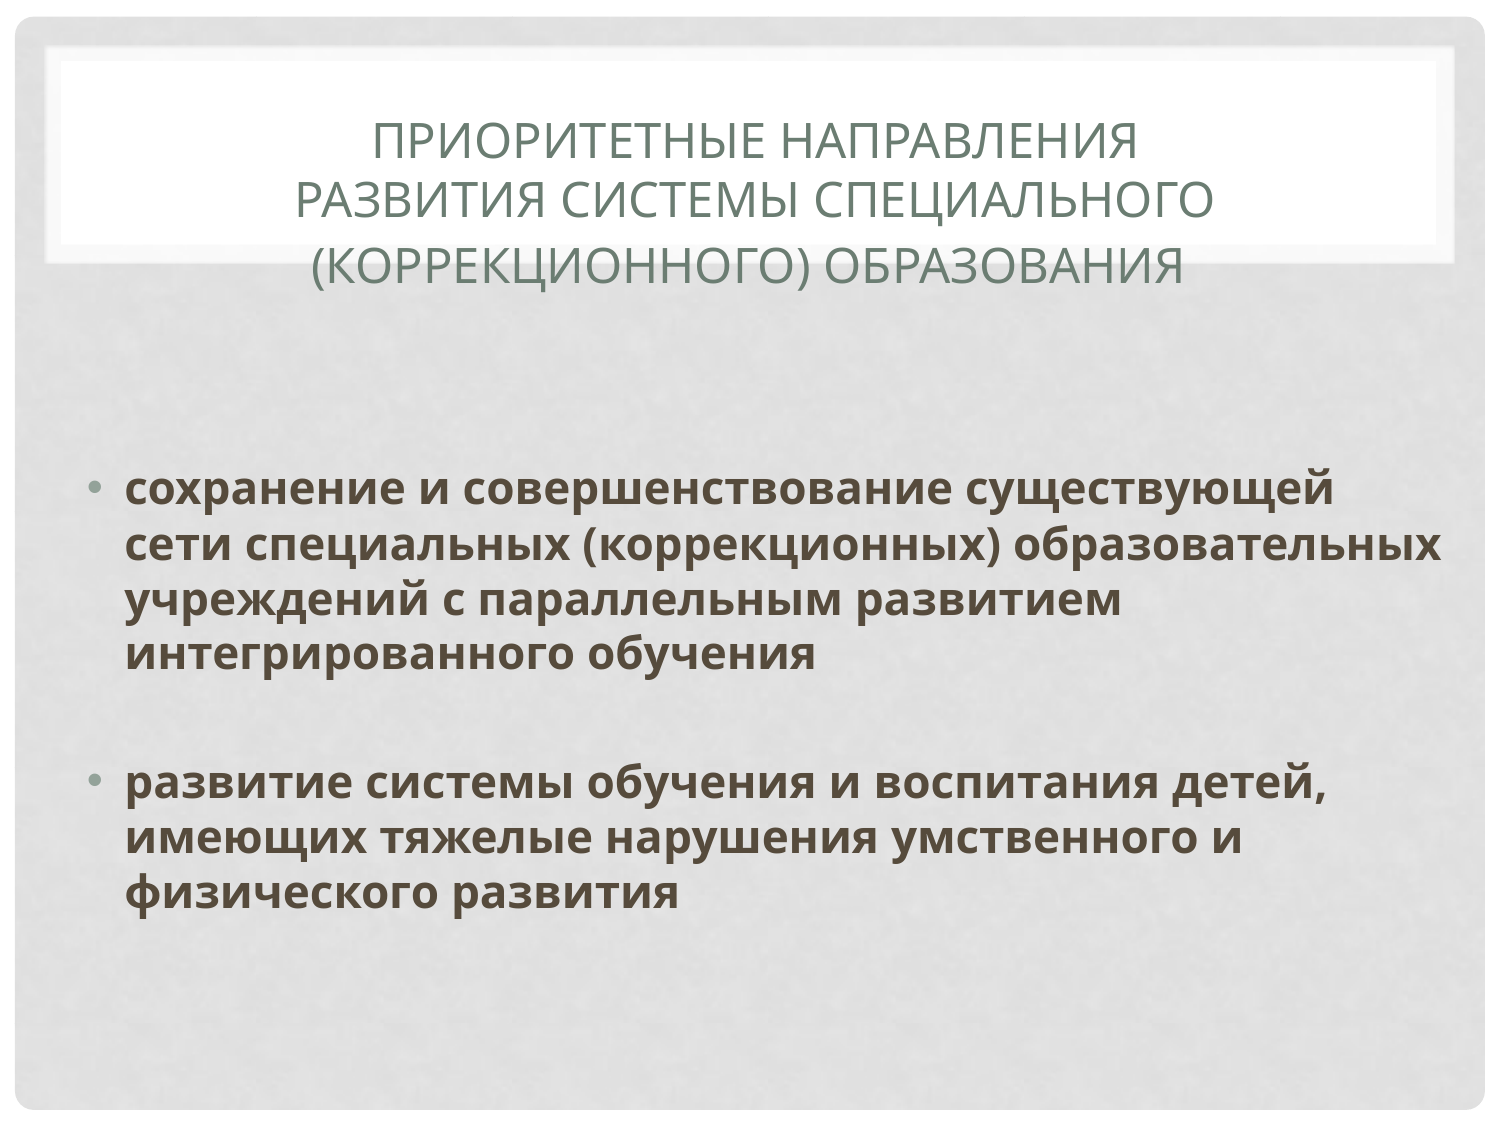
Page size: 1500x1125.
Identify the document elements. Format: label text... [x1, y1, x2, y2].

list сохранение и совершенствование существующей сети специальных (коррекционных) образовательных учреждений с параллельным развитием интегрированного обучения развитие системы обучения и воспитания детей, имеющих тяжелые нарушения умственного и физического развития [53, 387, 1459, 1083]
title Приоритетные направления развития системы специального (коррекционного) образования [76, 101, 1436, 303]
